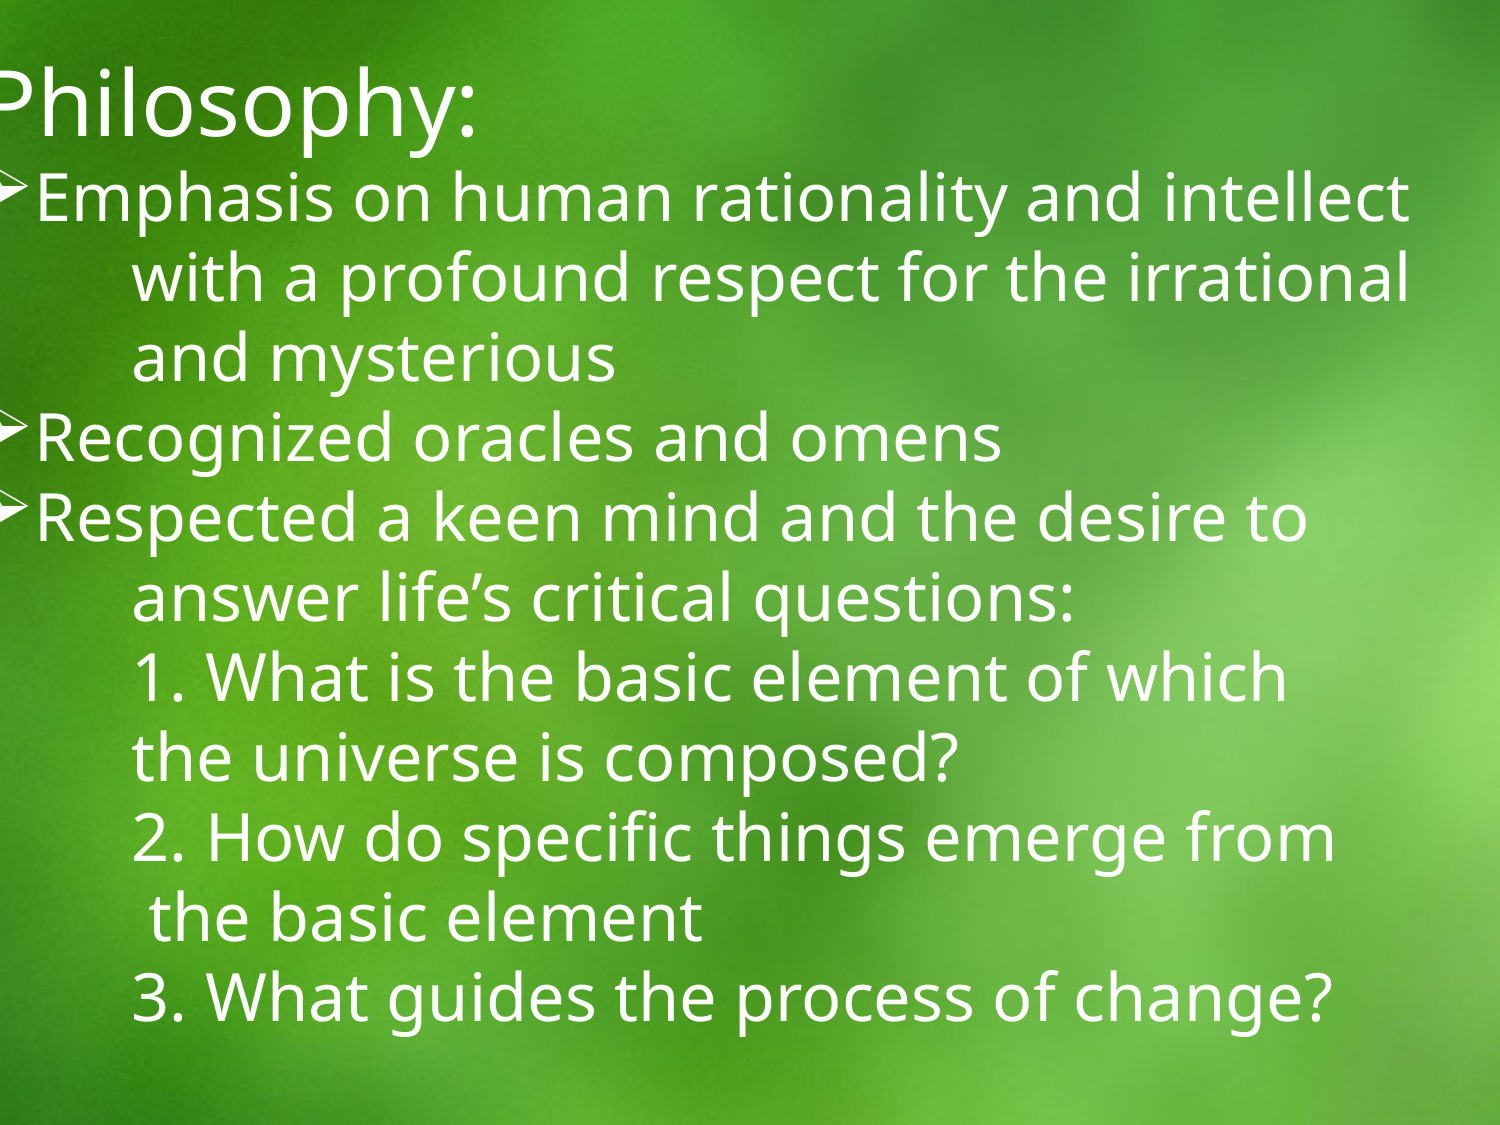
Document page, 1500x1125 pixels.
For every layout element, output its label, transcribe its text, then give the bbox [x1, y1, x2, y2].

picture [0, 0, 1500, 1125]
text_box Philosophy: Emphasis on human rationality and intellect with a profound respect for the irrational and mysterious Recognized oracles and omens Respected a keen mind and the desire to answer life’s critical questions: 1. What is the basic element of which the universe is composed? 2. How do specific things emerge from the basic element 3. What guides the process of change? [0, 37, 1446, 1125]
